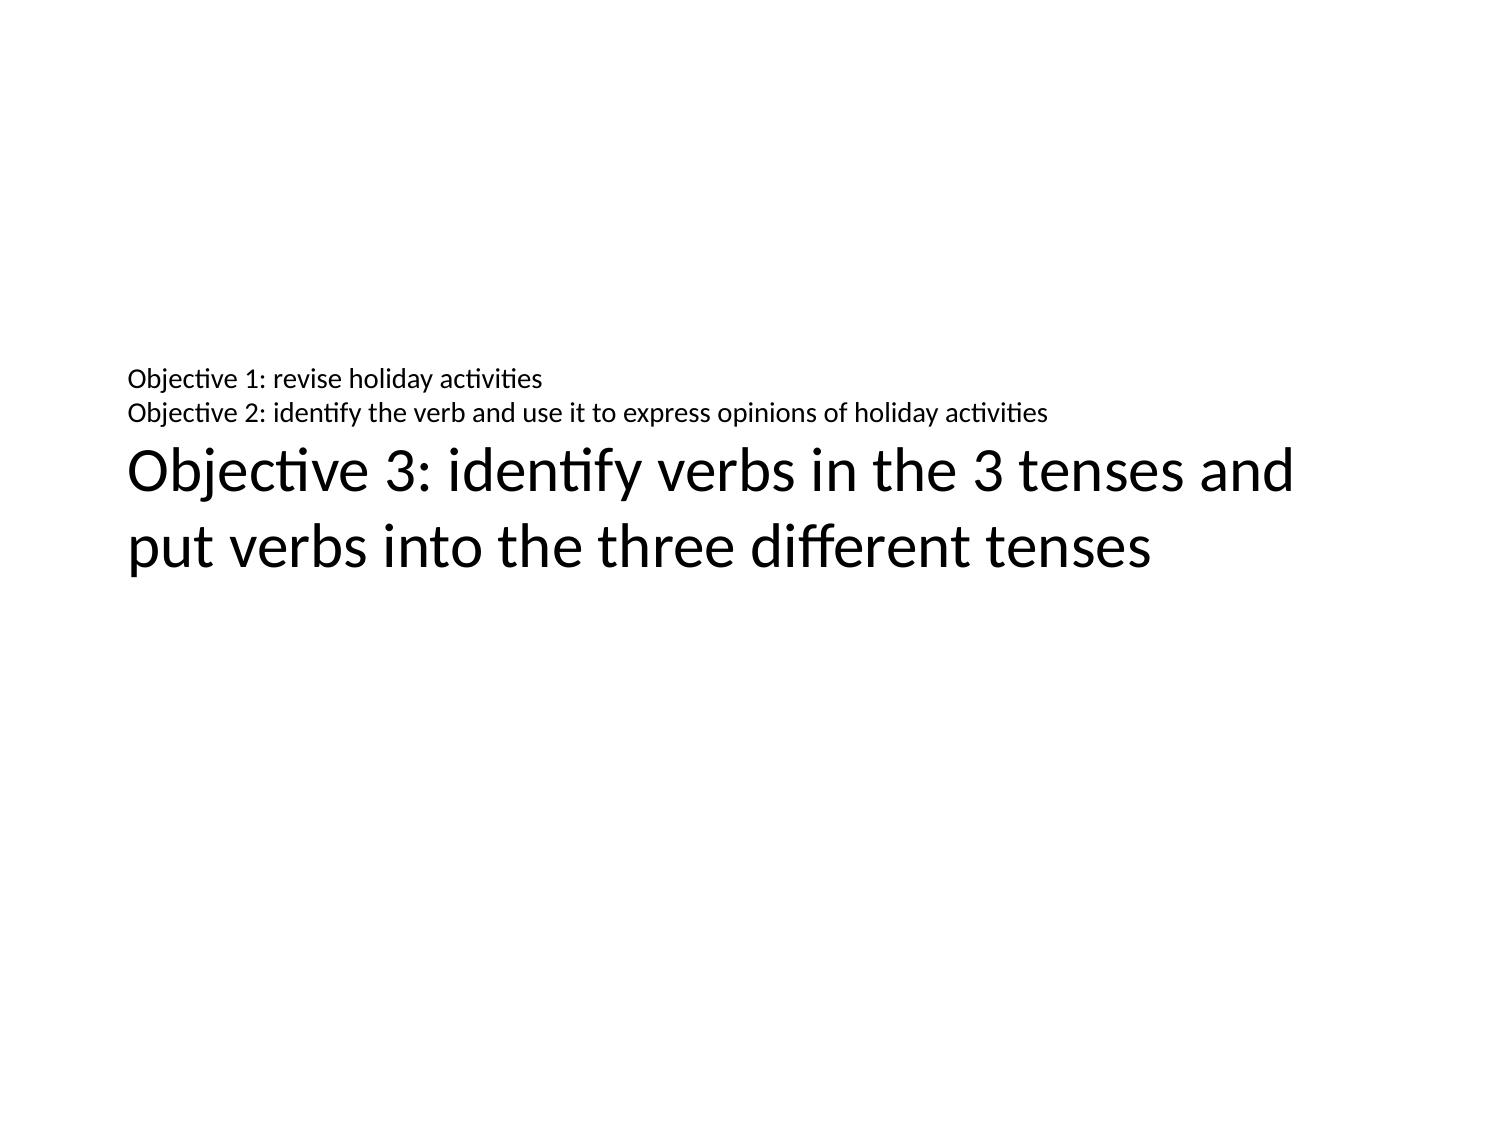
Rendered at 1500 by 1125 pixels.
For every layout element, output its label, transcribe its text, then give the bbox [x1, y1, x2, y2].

title Objective 1: revise holiday activities Objective 2: identify the verb and use it to express opinions of holiday activities Objective 3: identify verbs in the 3 tenses and put verbs into the three different tenses [112, 349, 1388, 591]
